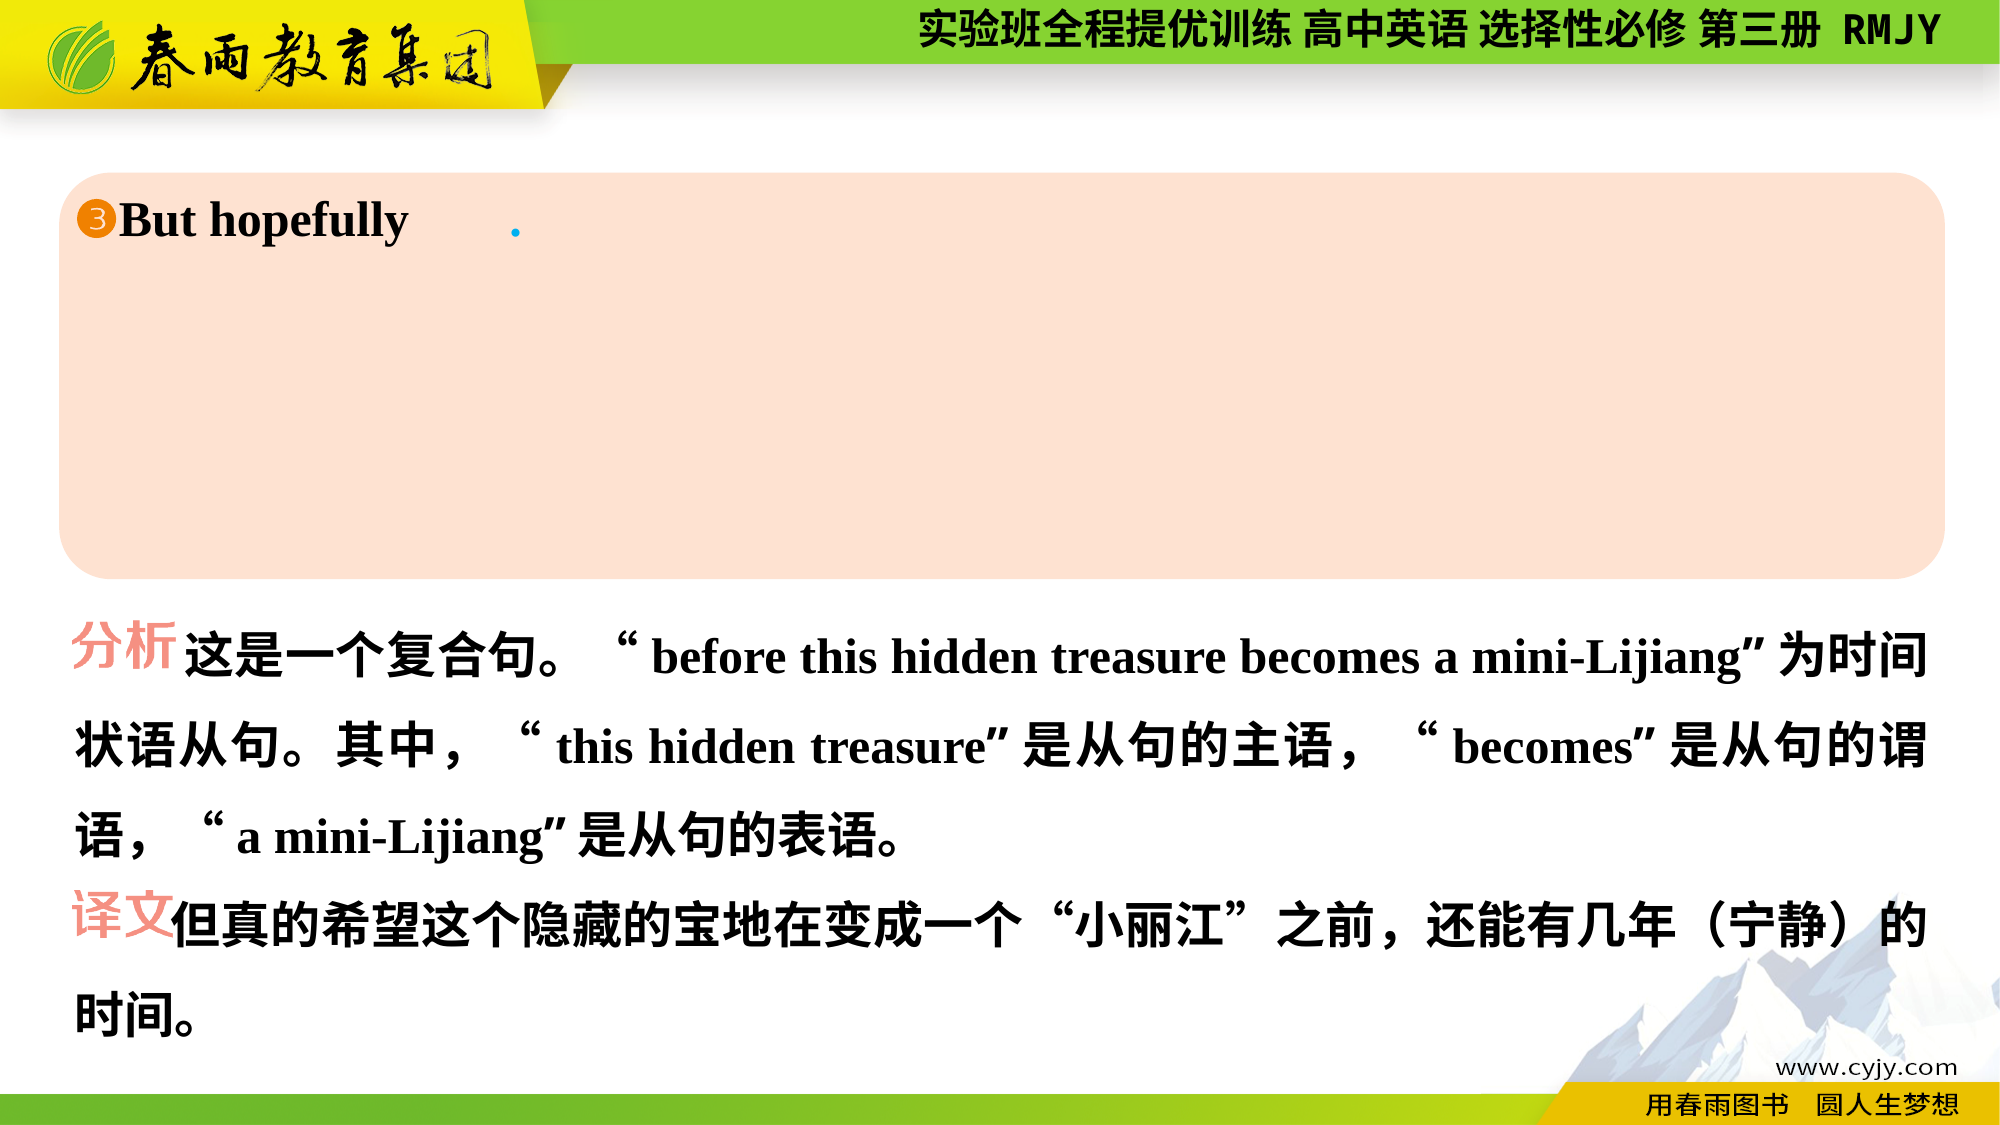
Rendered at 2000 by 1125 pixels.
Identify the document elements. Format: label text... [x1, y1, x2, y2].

text_box 这是一个复合句。“before this hidden treasure becomes a mini-Lijiang”为时间状语从句。其中，“this hidden treasure”是从句的主语，“becomes”是从句的谓语，“a mini-Lijiang”是从句的表语。 但真的希望这个隐藏的宝地在变成一个“小丽江”之前，还能有几年（宁静）的时间。 [59, 586, 1944, 1052]
text_box [59, 172, 1945, 580]
picture [0, 0, 2000, 1125]
